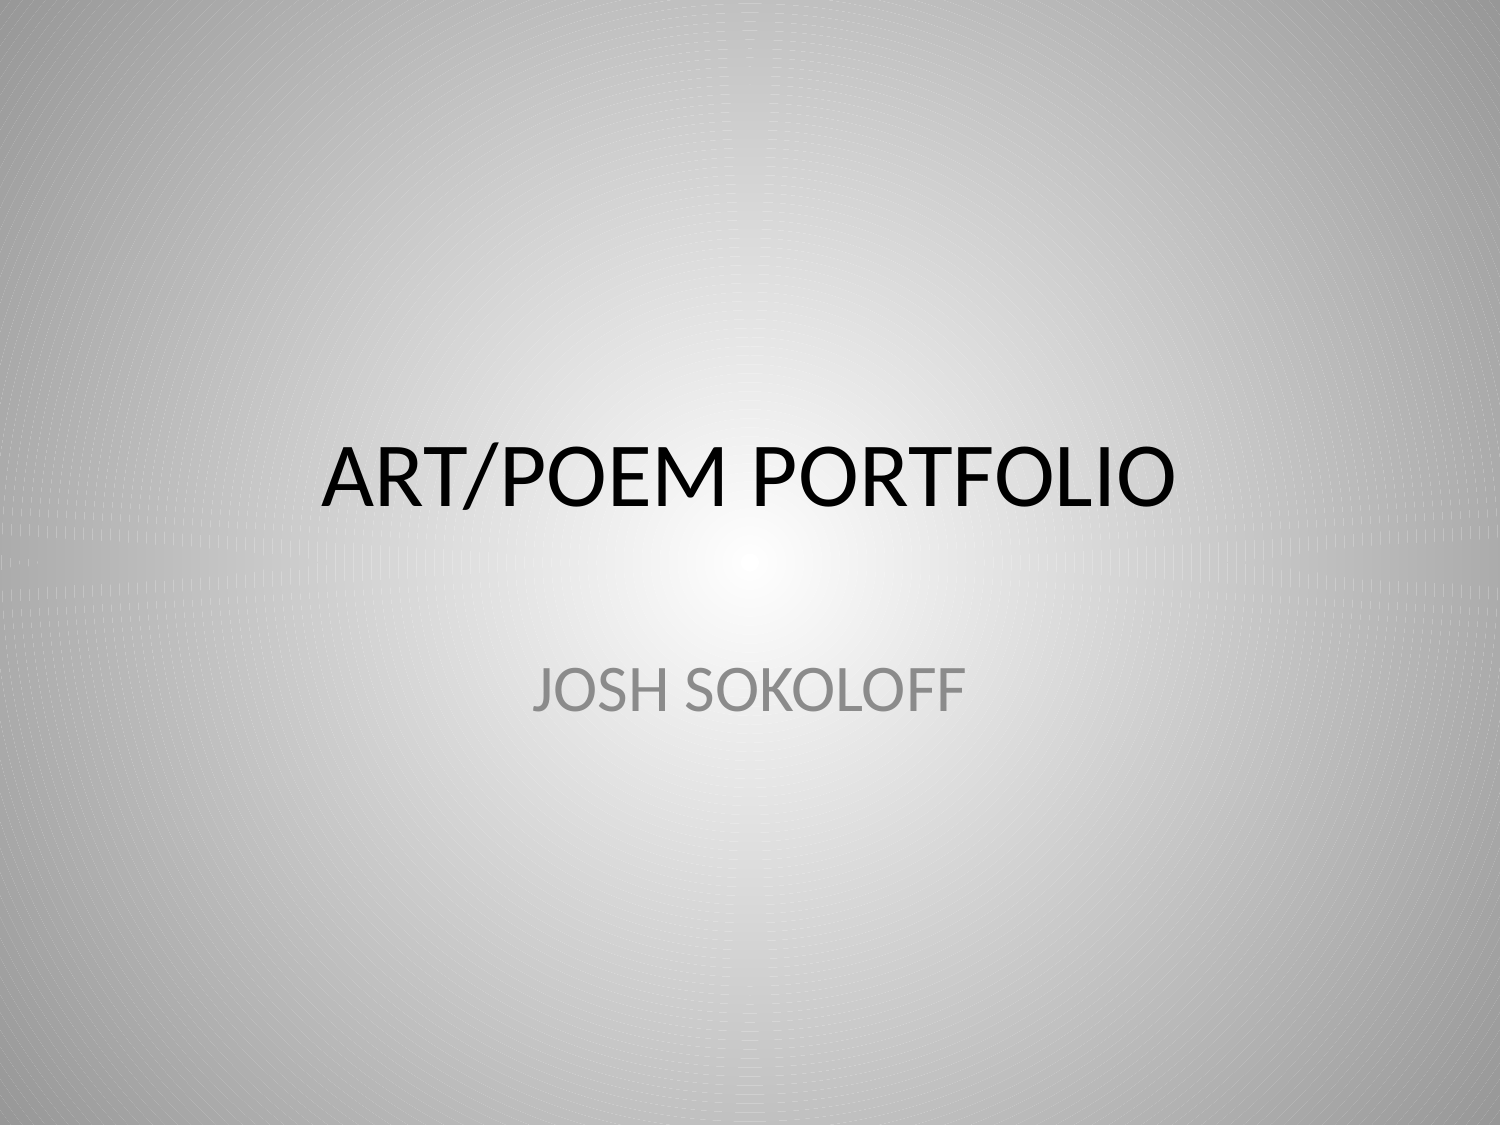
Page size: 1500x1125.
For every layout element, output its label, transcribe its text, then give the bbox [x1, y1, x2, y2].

title ART/POEM PORTFOLIO [112, 349, 1388, 591]
subtitle JOSH SOKOLOFF [225, 637, 1275, 925]
